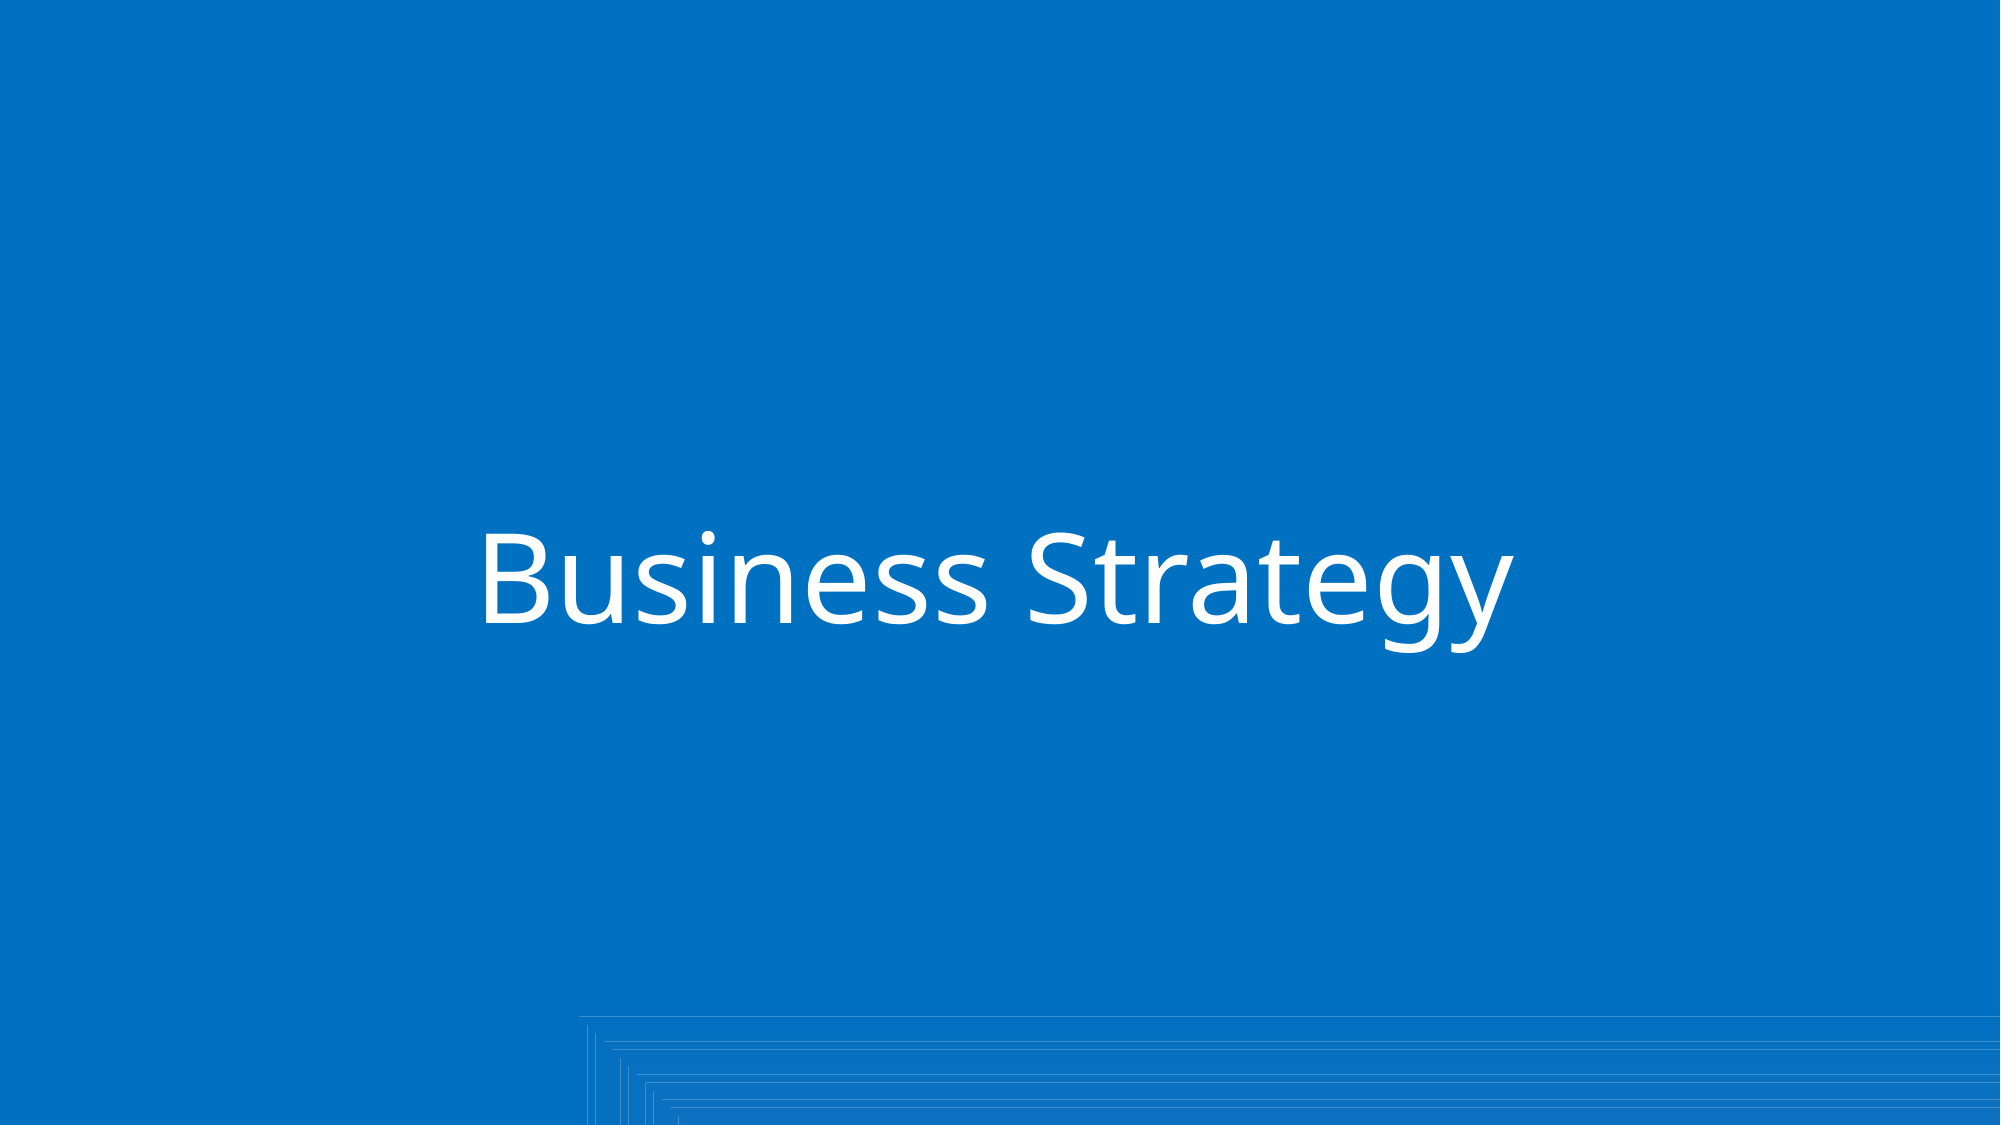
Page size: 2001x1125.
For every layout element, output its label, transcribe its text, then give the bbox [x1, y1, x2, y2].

text_box Business Strategy [459, 491, 1541, 657]
text_box [0, 0, 2000, 1125]
